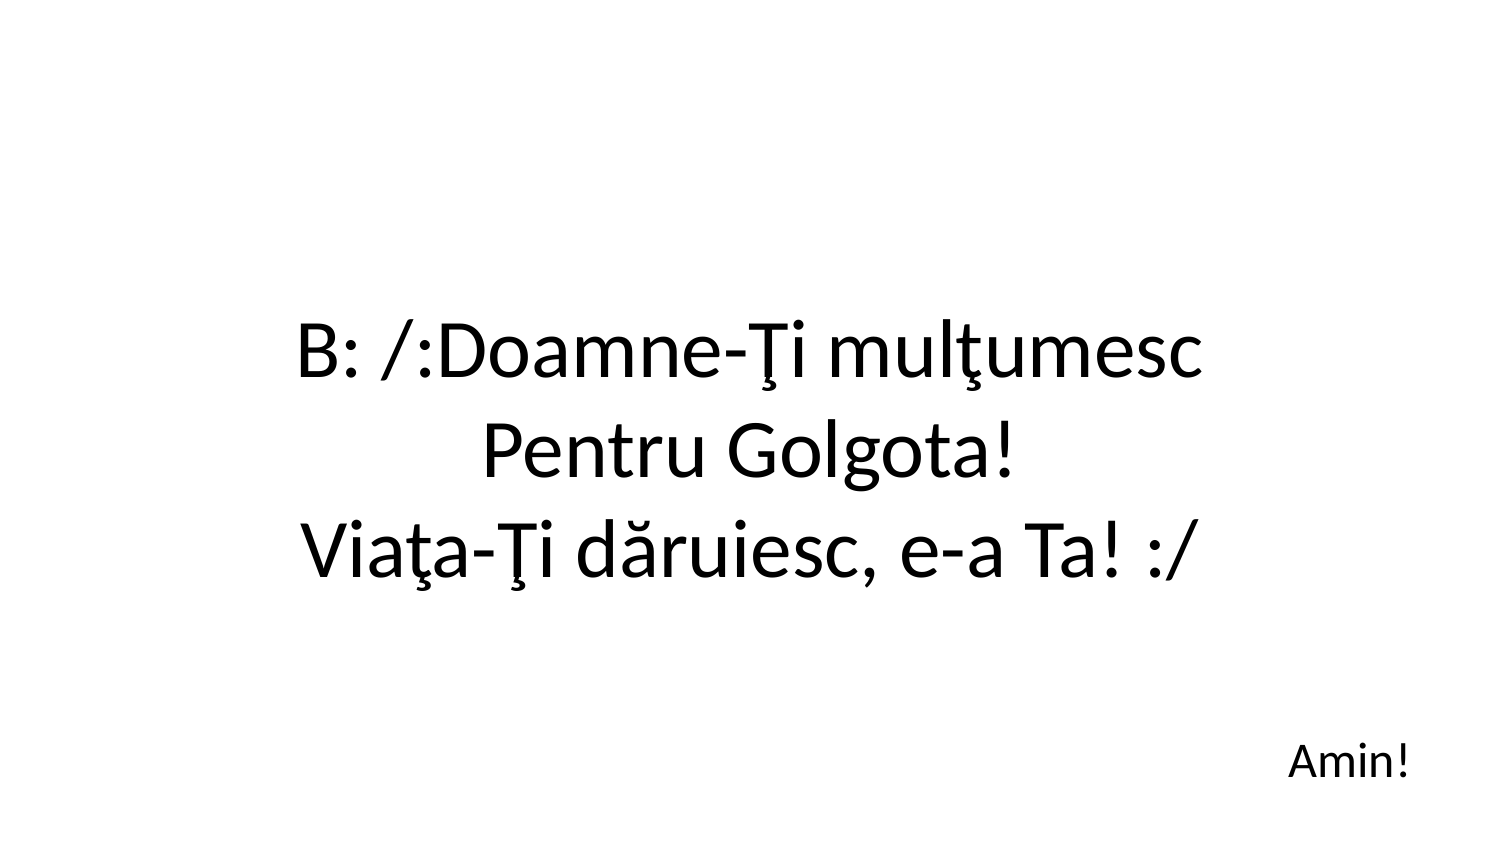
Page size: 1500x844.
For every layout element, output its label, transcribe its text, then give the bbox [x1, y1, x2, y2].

text_box B: /:Doamne-Ţi mulţumesc Pentru Golgota! Viaţa-Ţi dăruiesc, e-a Ta! :/ [280, 242, 1219, 602]
text_box Amin! [1273, 674, 1427, 795]
